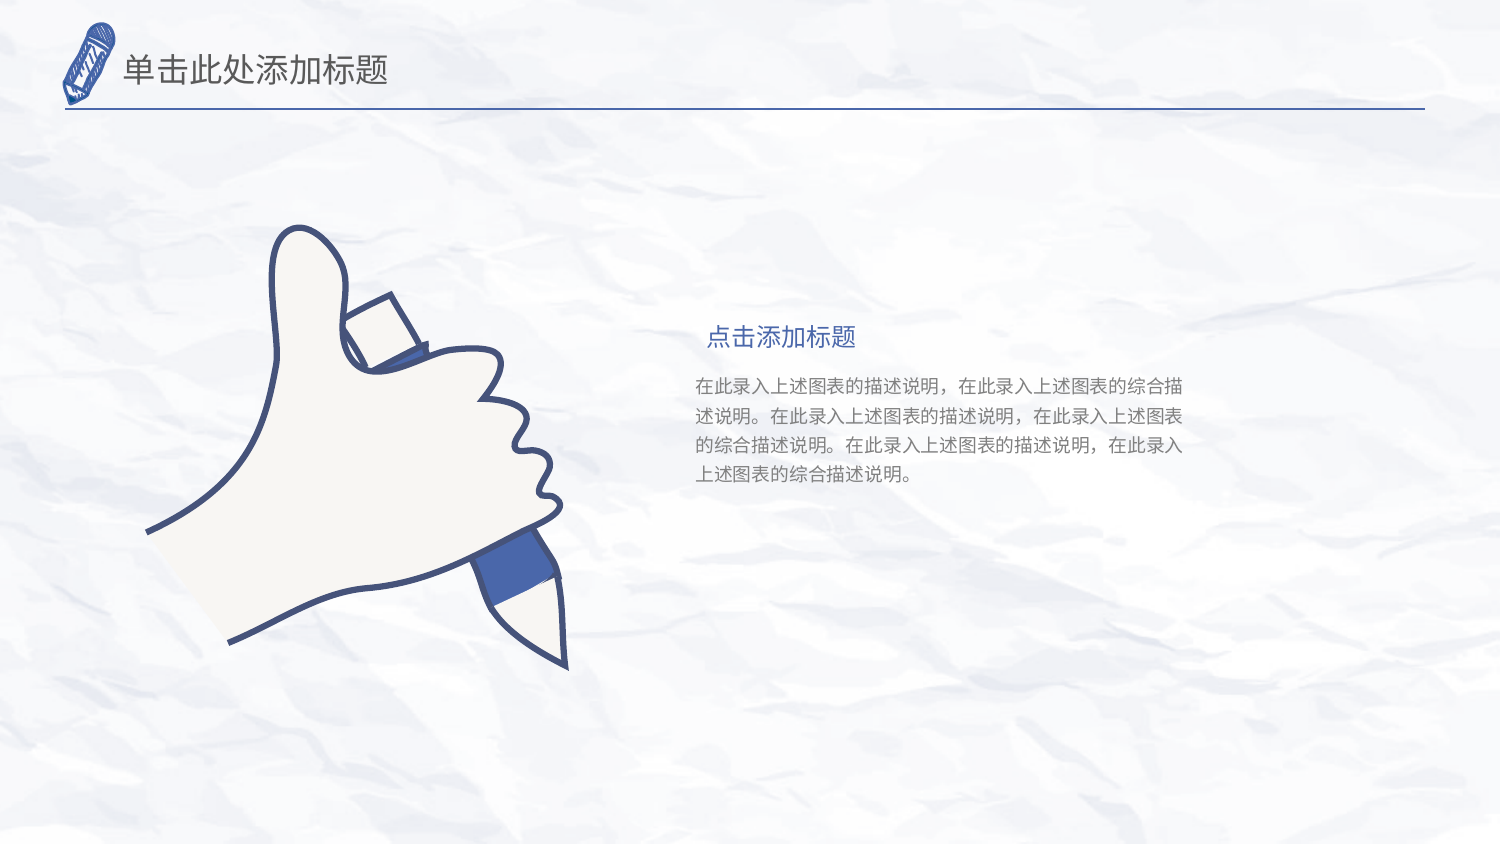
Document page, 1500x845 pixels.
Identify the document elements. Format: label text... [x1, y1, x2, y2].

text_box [117, 240, 512, 691]
text_box 点击添加标题 [694, 315, 868, 357]
text_box 在此录入上述图表的描述说明，在此录入上述图表的综合描述说明。在此录入上述图表的描述说明，在此录入上述图表的综合描述说明。在此录入上述图表的描述说明，在此录入上述图表的综合描述说明。 [690, 363, 1199, 520]
